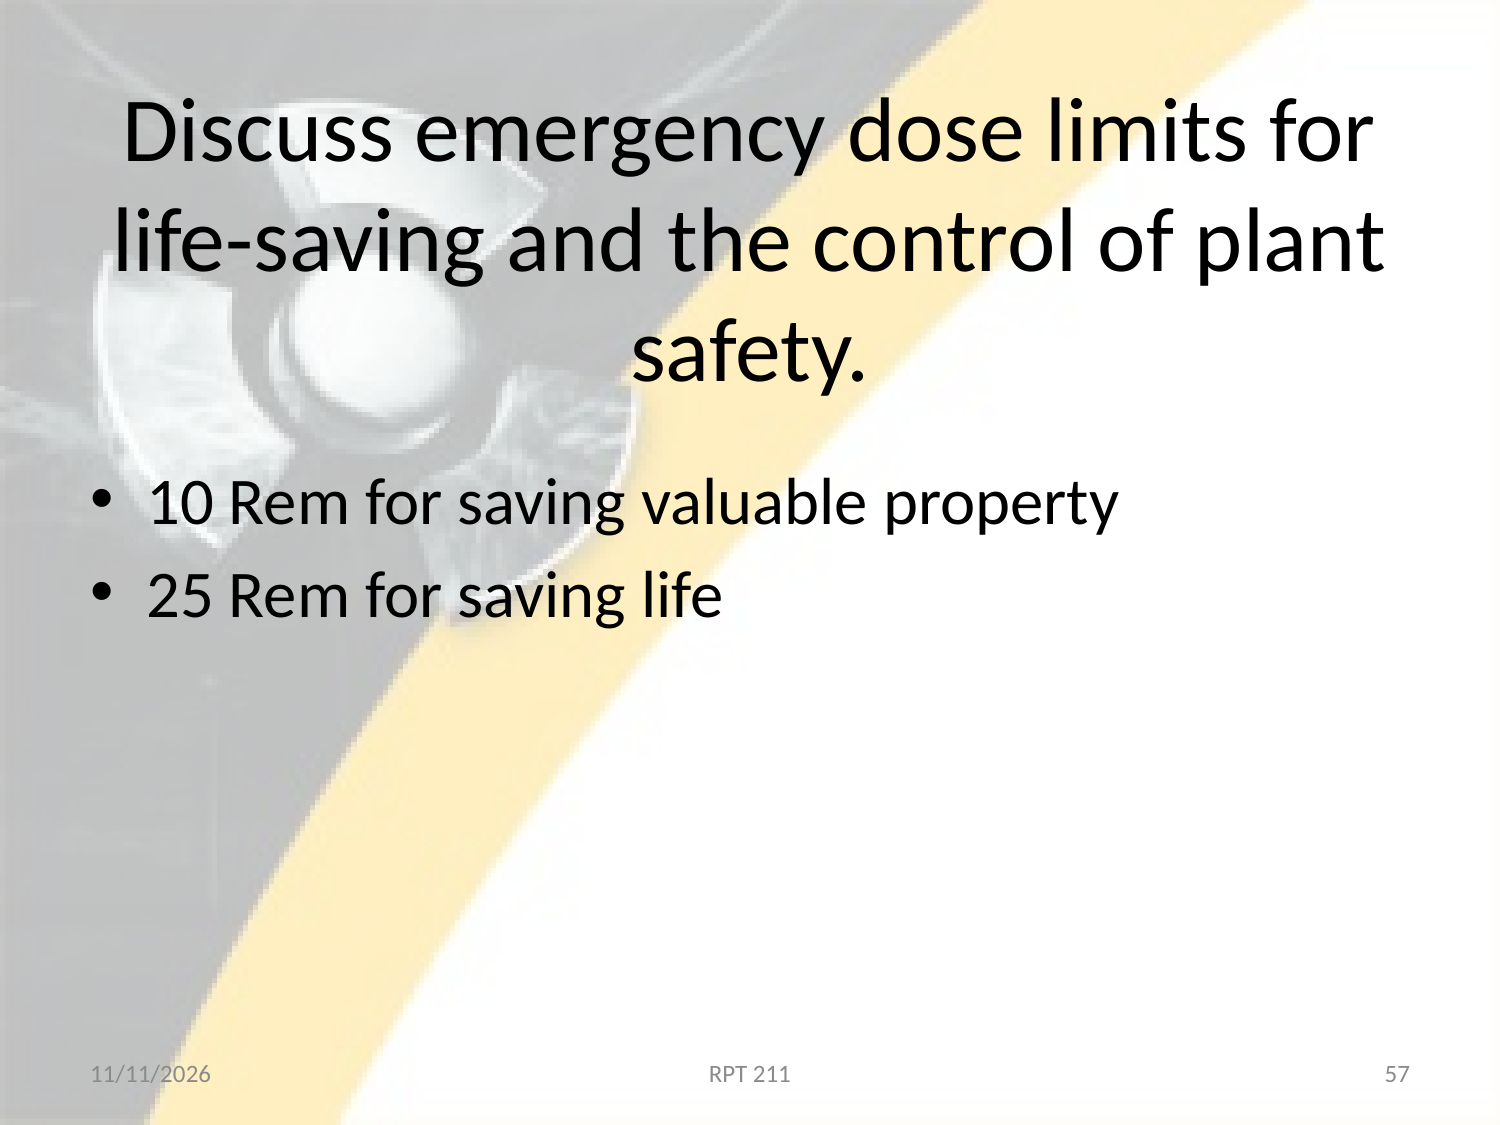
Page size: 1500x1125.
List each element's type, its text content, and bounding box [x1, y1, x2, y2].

footer RPT 211 [512, 1042, 988, 1103]
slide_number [75, 1042, 425, 1103]
title Discuss emergency dose limits for life-saving and the control of plant safety. [75, 45, 1425, 425]
slide_number 57 [1074, 1042, 1425, 1103]
list 10 Rem for saving valuable property 25 Rem for saving life [75, 450, 1425, 986]
